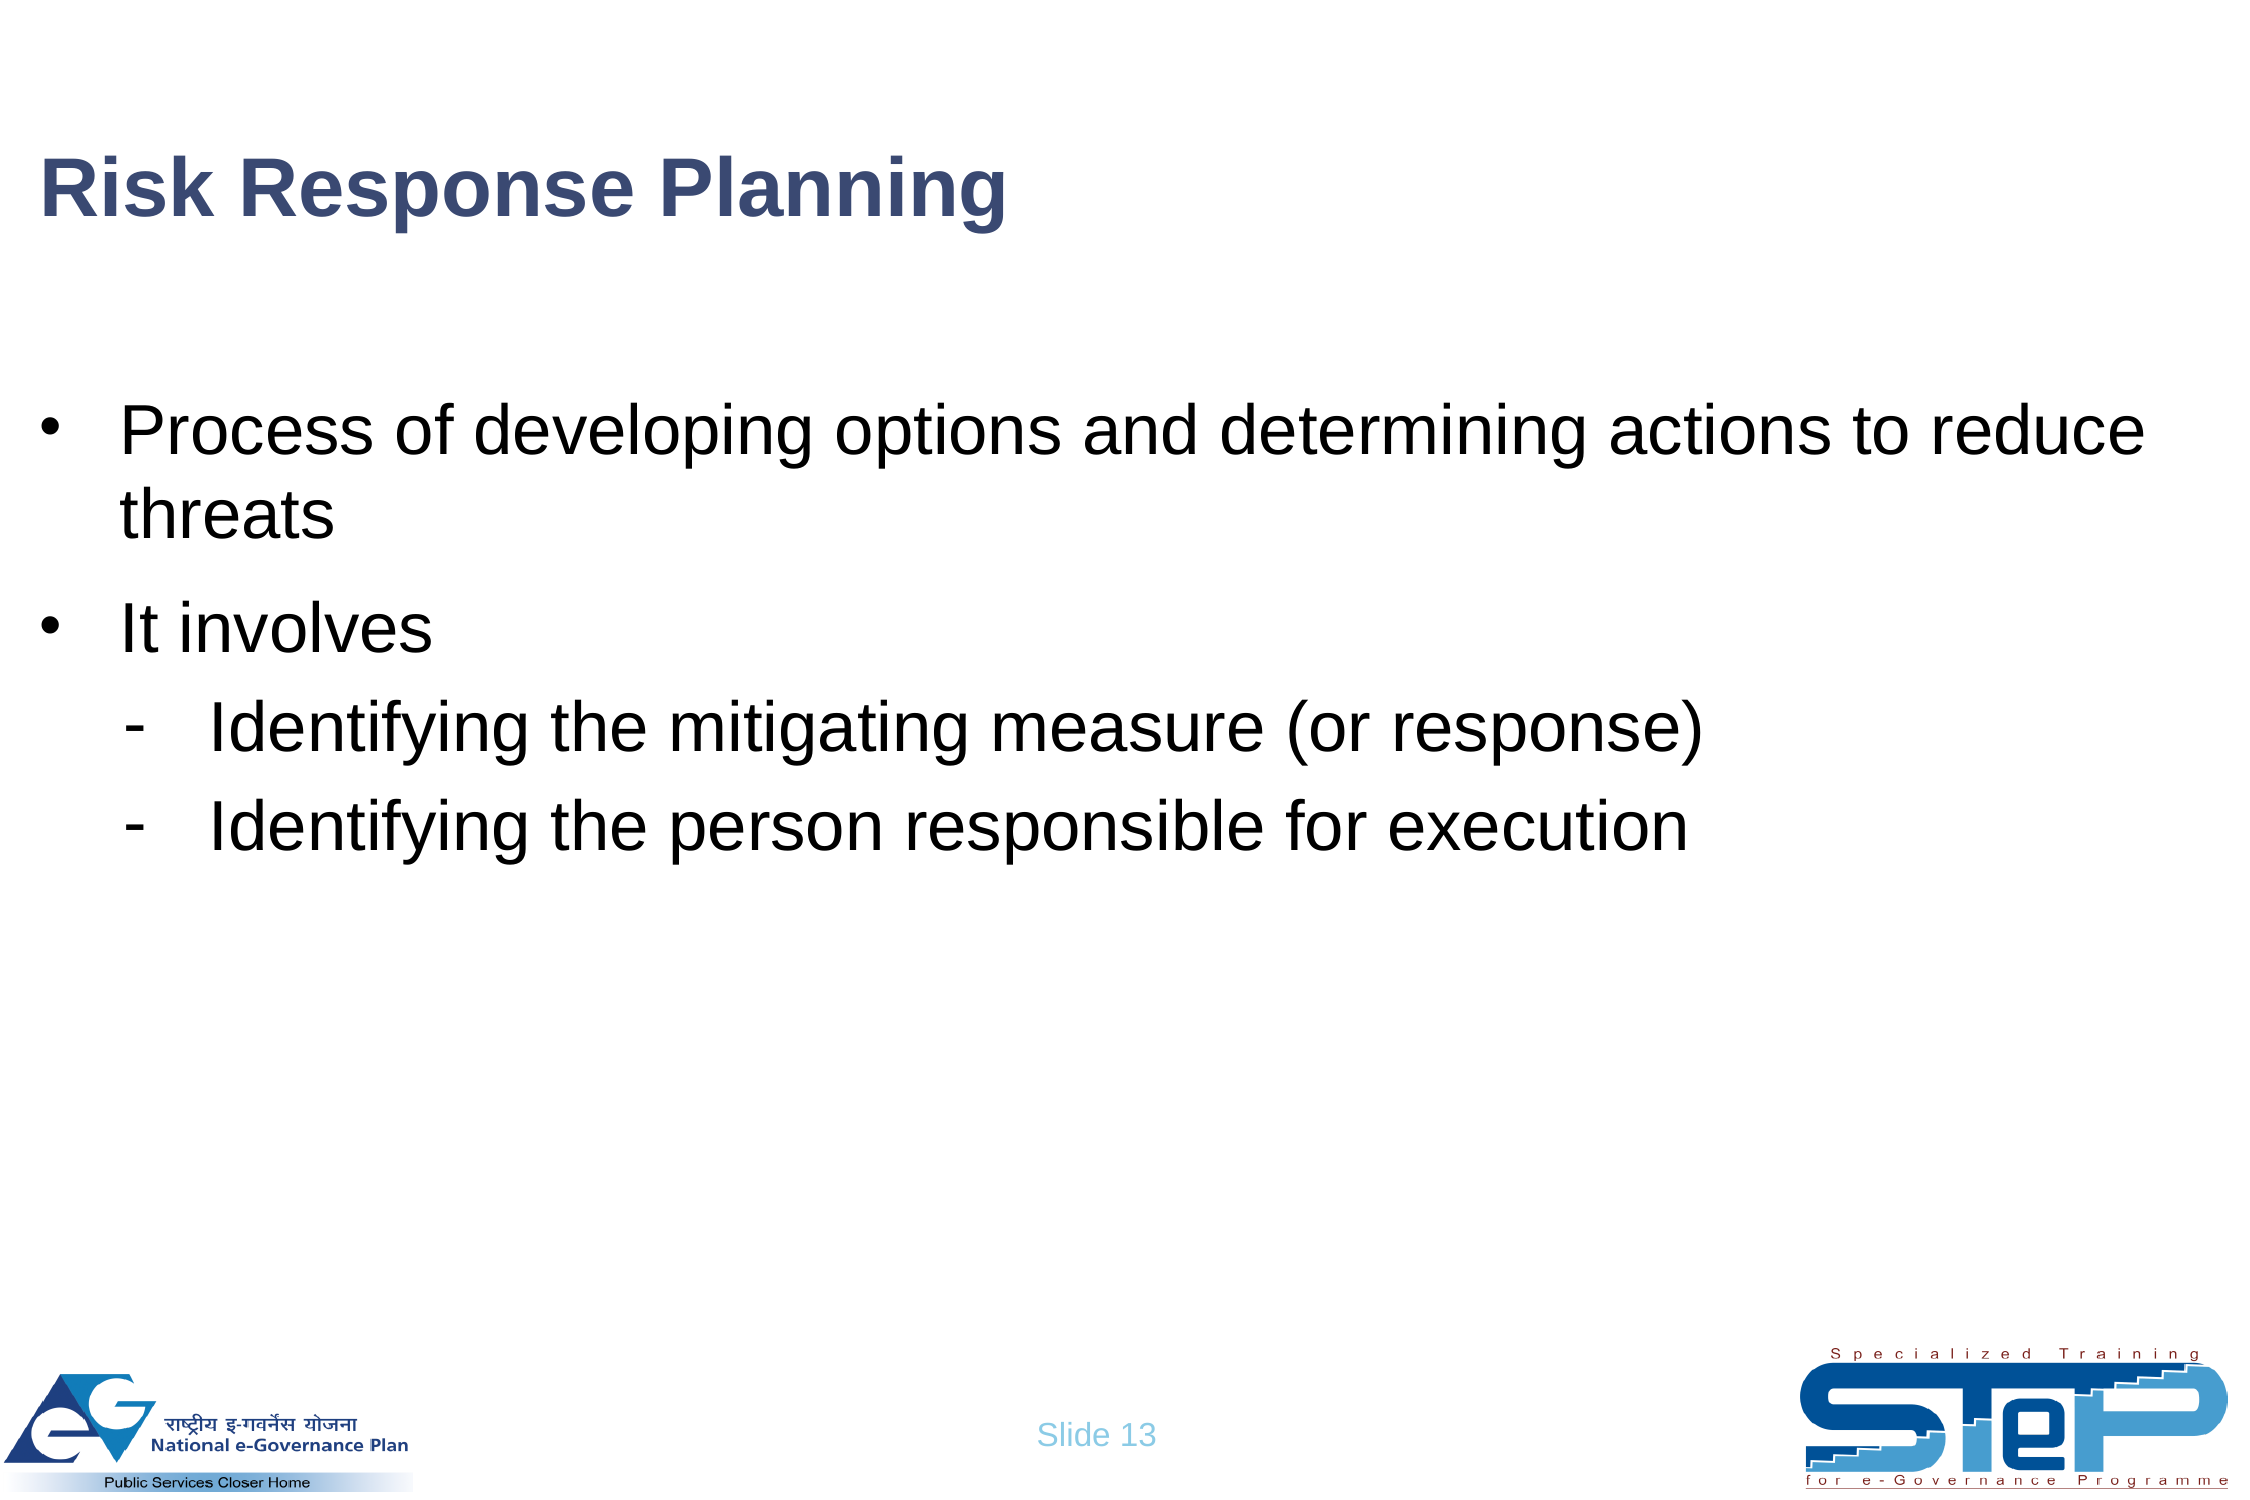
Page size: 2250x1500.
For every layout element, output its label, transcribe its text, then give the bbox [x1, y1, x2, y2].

picture [1800, 1348, 2228, 1489]
picture [3, 1374, 413, 1492]
title Risk Response Planning [39, 132, 2207, 299]
list Process of developing options and determining actions to reduce threats It involves Identifying the mitigating measure (or response) Identifying the person responsible for execution [39, 383, 2211, 1332]
